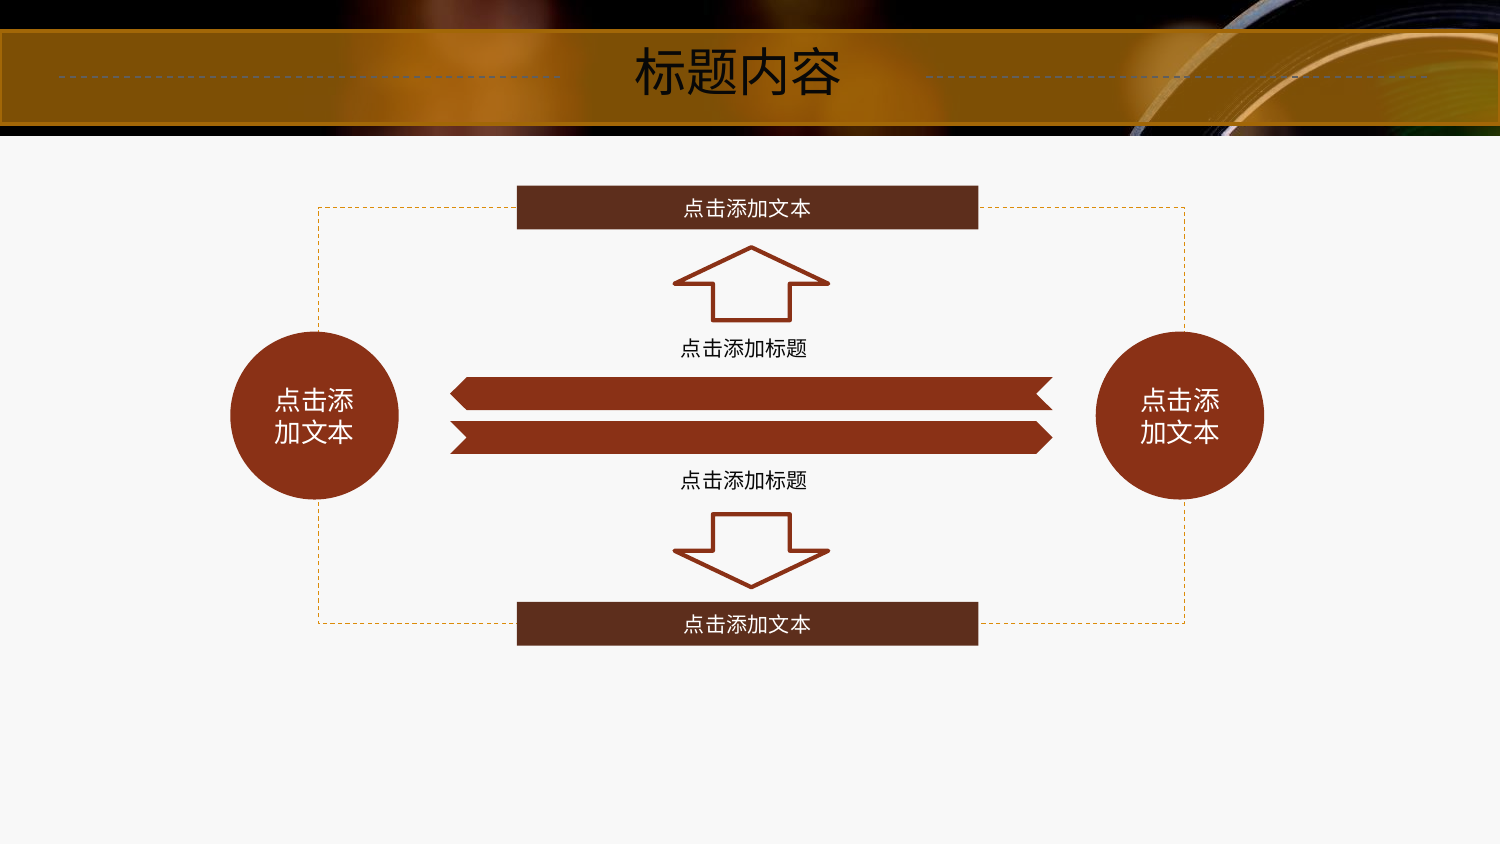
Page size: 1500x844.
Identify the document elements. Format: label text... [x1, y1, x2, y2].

text_box [672, 512, 831, 590]
picture [0, 126, 1500, 136]
text_box [447, 375, 1055, 413]
text_box 点击添加文本 [1093, 329, 1267, 502]
text_box [317, 205, 1186, 626]
text_box 点击添加标题 [671, 330, 818, 366]
text_box 点击添加文本 [515, 600, 981, 648]
text_box [672, 245, 831, 323]
picture [0, 0, 1500, 29]
text_box 标题内容 [608, 32, 868, 110]
text_box 点击添加标题 [671, 463, 818, 498]
text_box 点击添加文本 [228, 329, 401, 502]
text_box [448, 418, 1055, 456]
text_box 点击添加文本 [515, 183, 981, 231]
